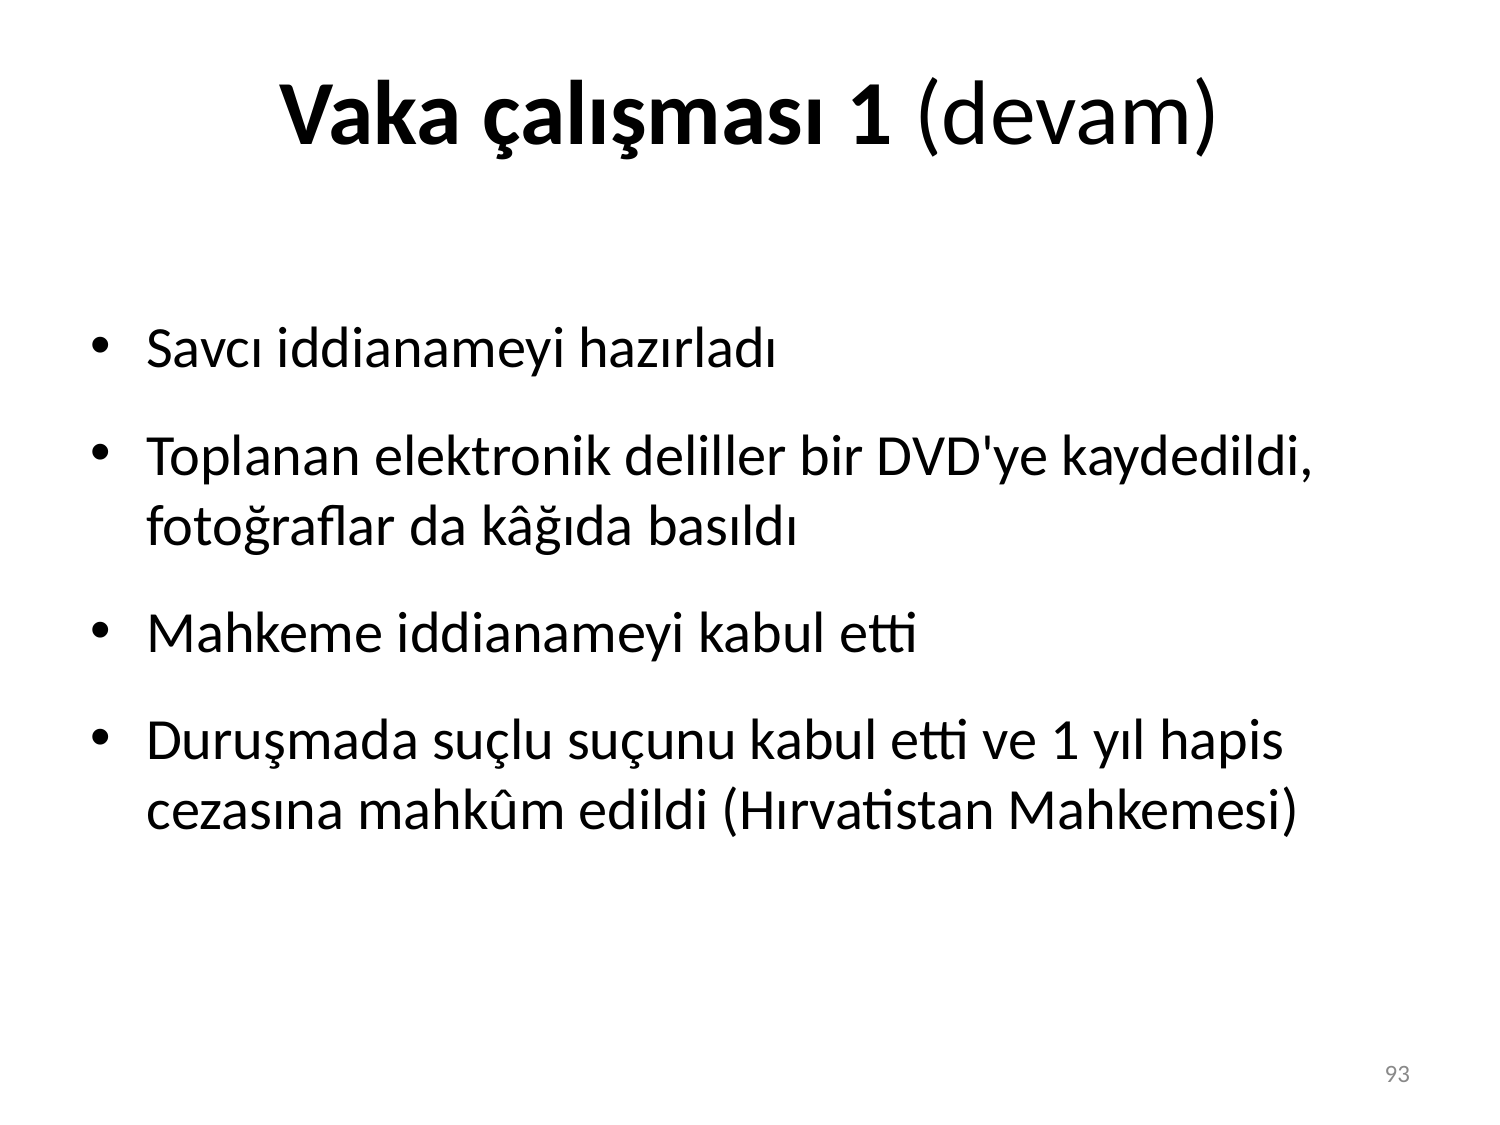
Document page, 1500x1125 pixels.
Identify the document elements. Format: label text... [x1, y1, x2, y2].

slide_number 93 [1074, 1042, 1425, 1103]
list Savcı iddianameyi hazırladı Toplanan elektronik deliller bir DVD'ye kaydedildi, fotoğraflar da kâğıda basıldı Mahkeme iddianameyi kabul etti Duruşmada suçlu suçunu kabul etti ve 1 yıl hapis cezasına mahkûm edildi (Hırvatistan Mahkemesi) [75, 302, 1425, 1005]
title Vaka çalışması 1 (devam) [75, 45, 1425, 187]
